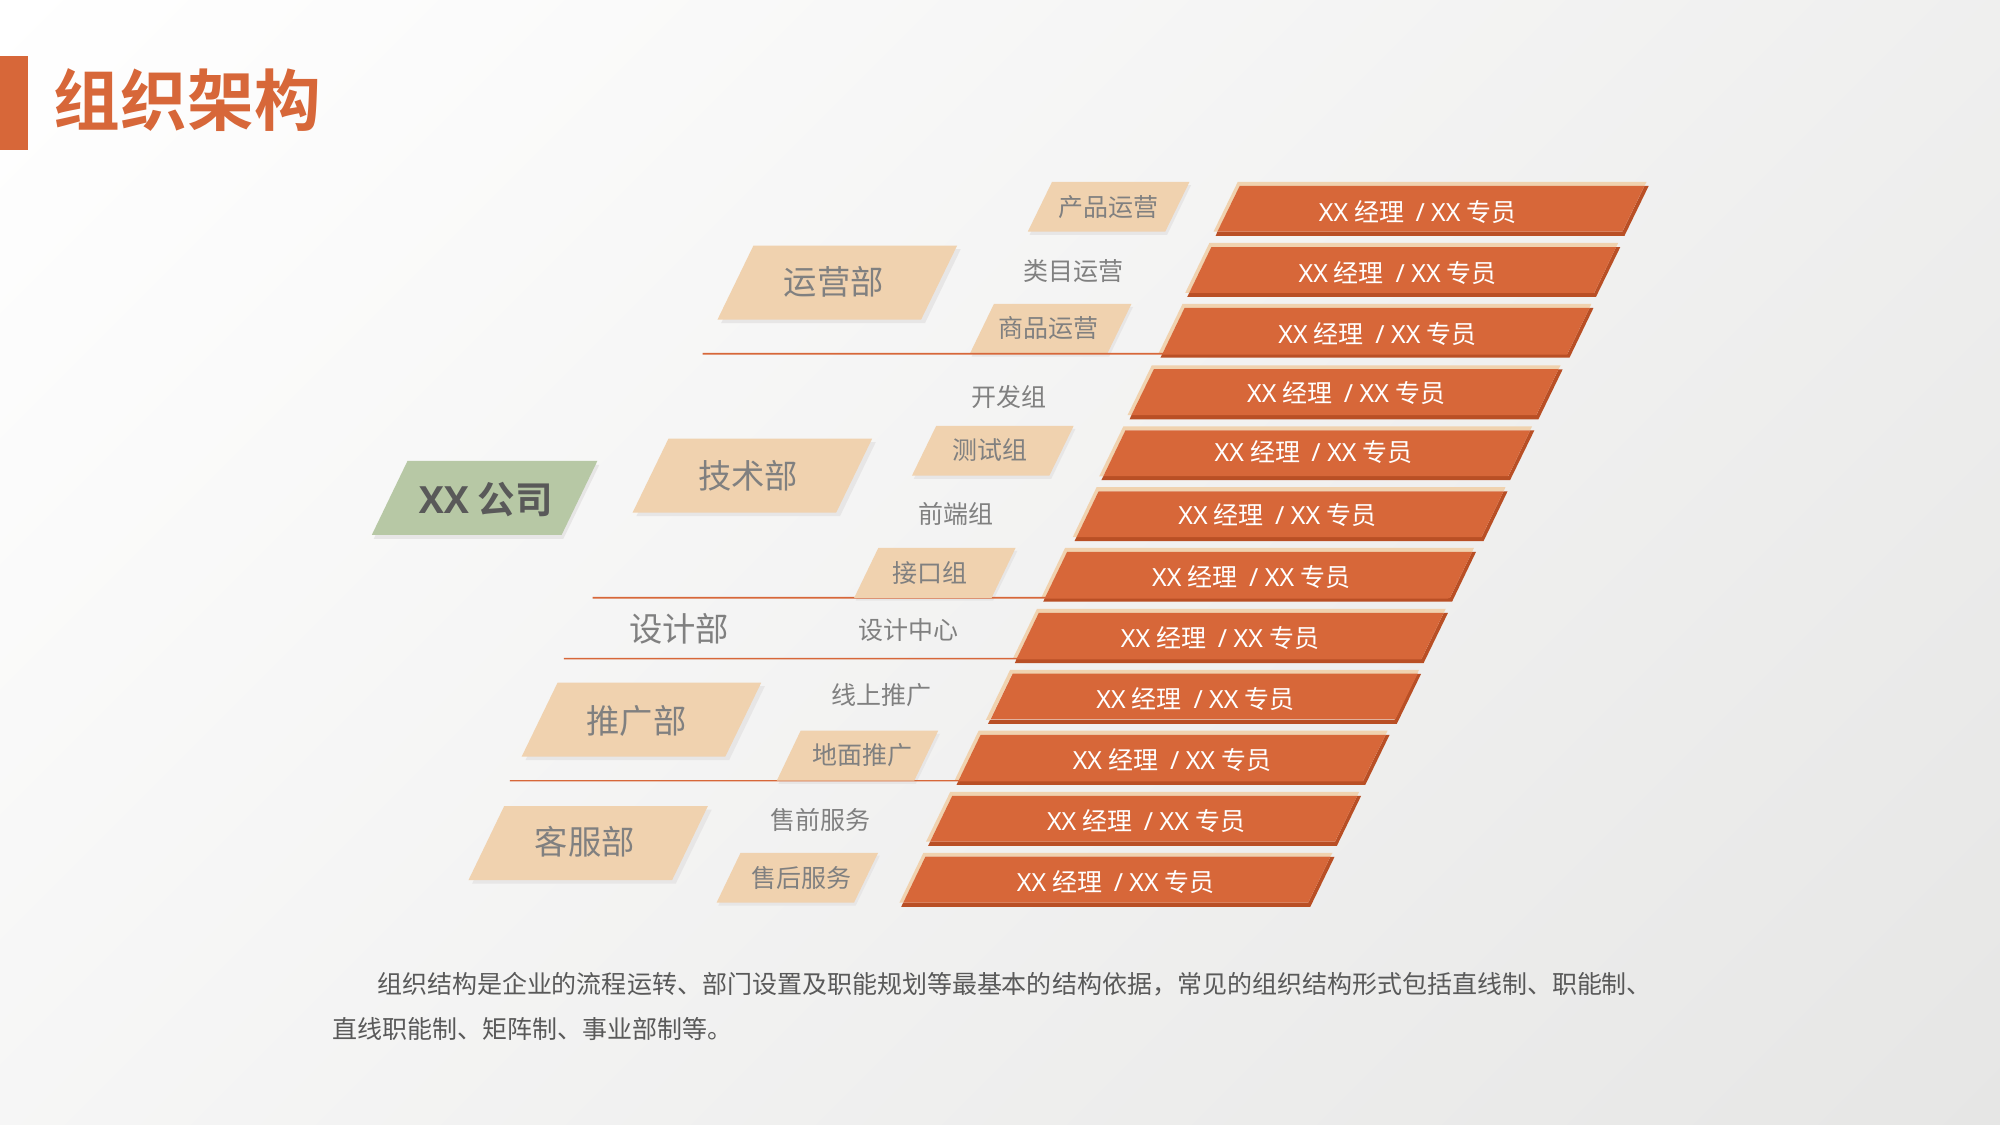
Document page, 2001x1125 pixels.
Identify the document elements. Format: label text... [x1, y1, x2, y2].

text_box [0, 55, 29, 151]
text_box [371, 181, 1649, 907]
text_box 组织结构是企业的流程运转、部门设置及职能规划等最基本的结构依据，常见的组织结构形式包括直线制、职能制、直线职能制、矩阵制、事业部制等。 [317, 946, 1682, 1051]
text_box 组织架构 [3, 51, 372, 147]
